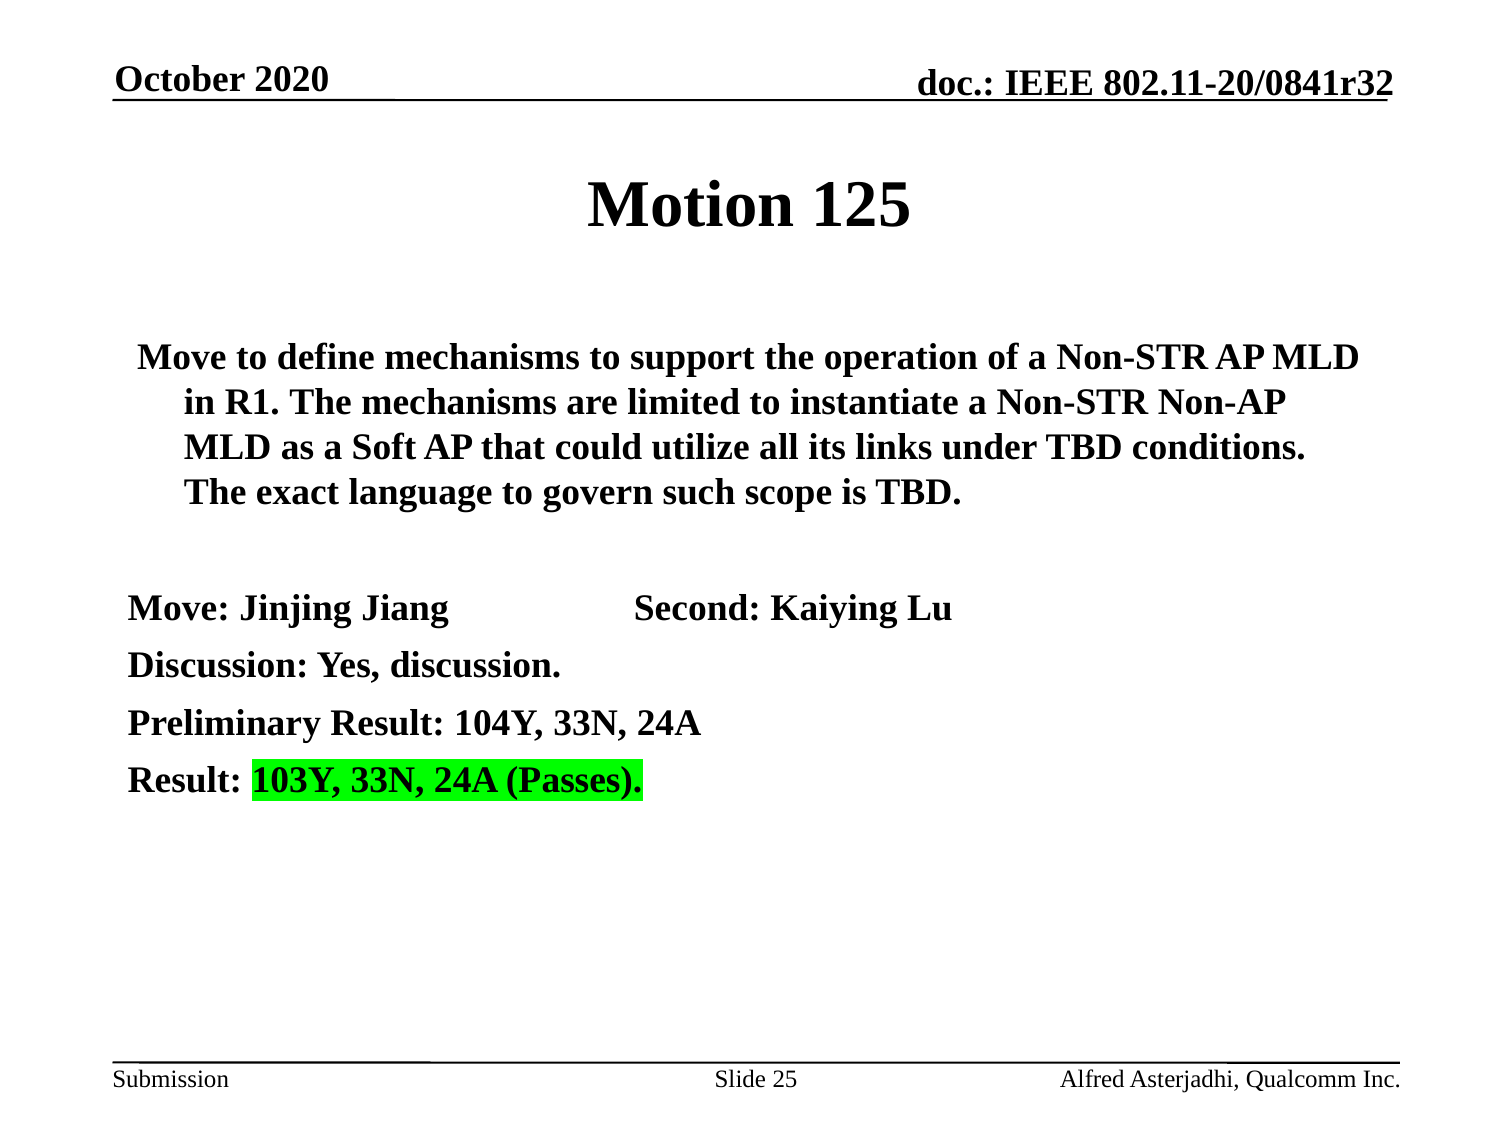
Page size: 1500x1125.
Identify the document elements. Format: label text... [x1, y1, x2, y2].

footer Alfred Asterjadhi, Qualcomm Inc. [878, 1061, 1402, 1093]
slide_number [114, 54, 423, 100]
slide_number Slide 25 [712, 1061, 800, 1123]
title Motion 125 [112, 112, 1388, 288]
list Move to define mechanisms to support the operation of a Non-STR AP MLD in R1. The mechanisms are limited to instantiate a Non-STR Non-AP MLD as a Soft AP that could utilize all its links under TBD conditions. The exact language to govern such scope is TBD. Move: Jinjing Jiang Second: Kaiying Lu Discussion: Yes, discussion. Preliminary Result: 104Y, 33N, 24A Result: 103Y, 33N, 24A (Passes). [112, 324, 1388, 1000]
